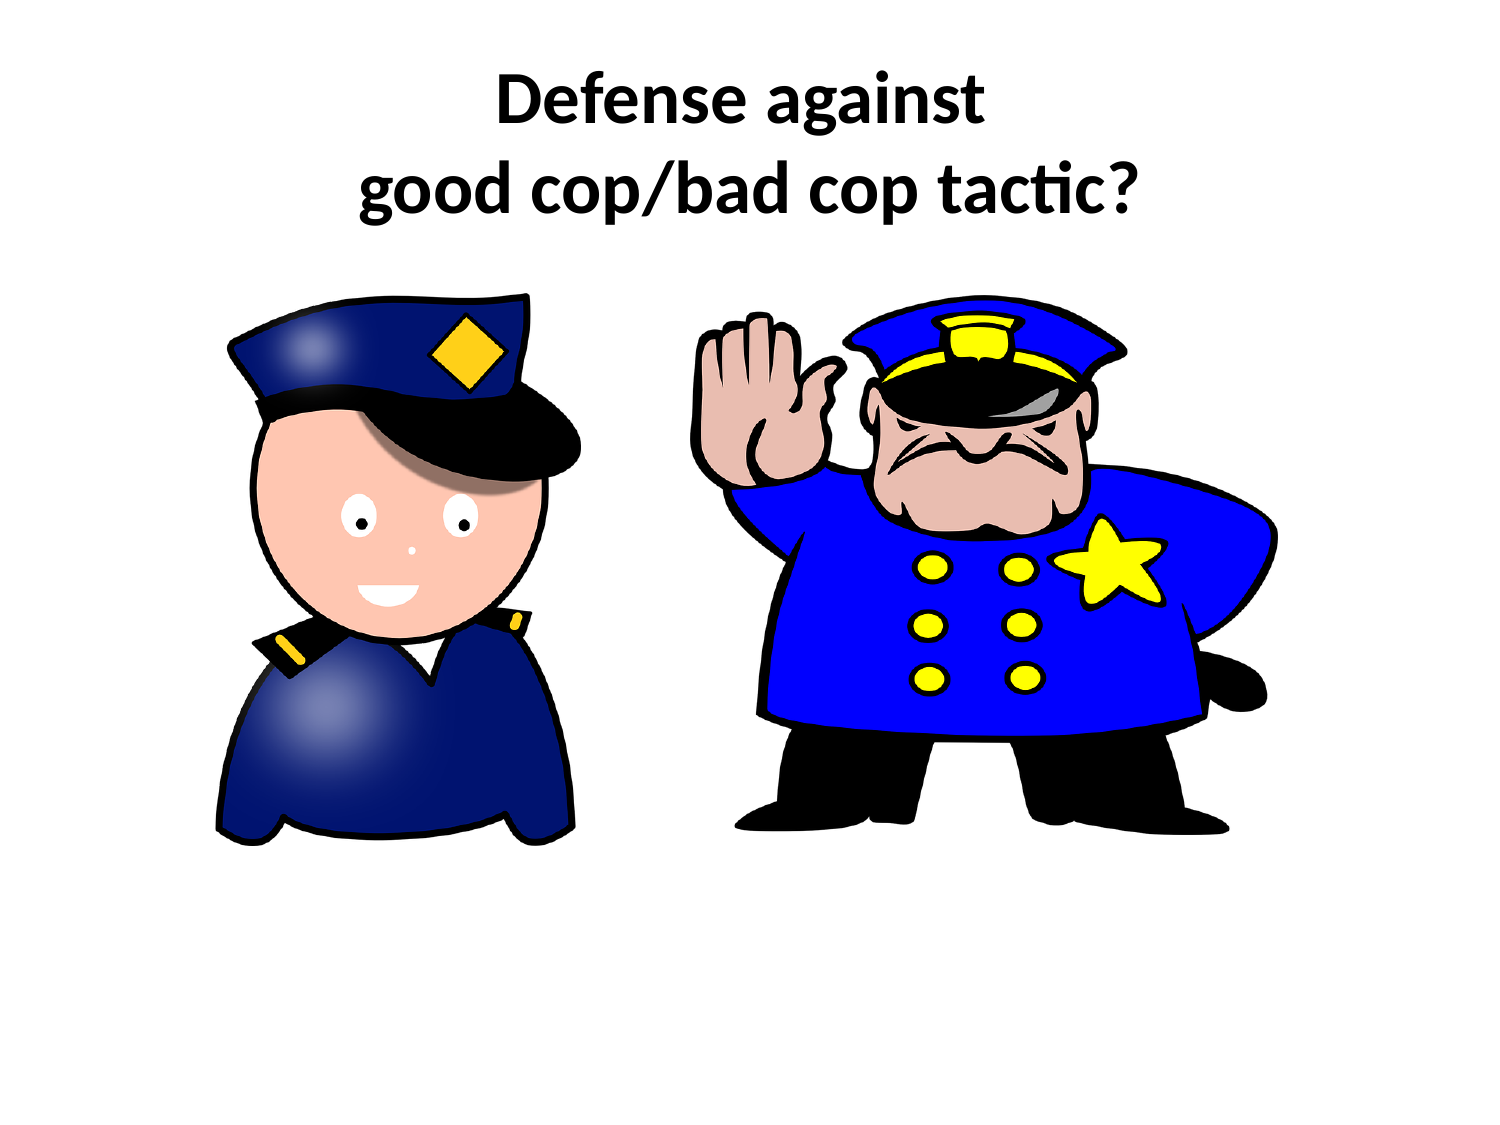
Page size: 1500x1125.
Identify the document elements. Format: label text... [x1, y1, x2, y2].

title Defense against good cop/bad cop tactic? [75, 45, 1425, 233]
picture [690, 295, 1278, 835]
picture [194, 284, 581, 847]
